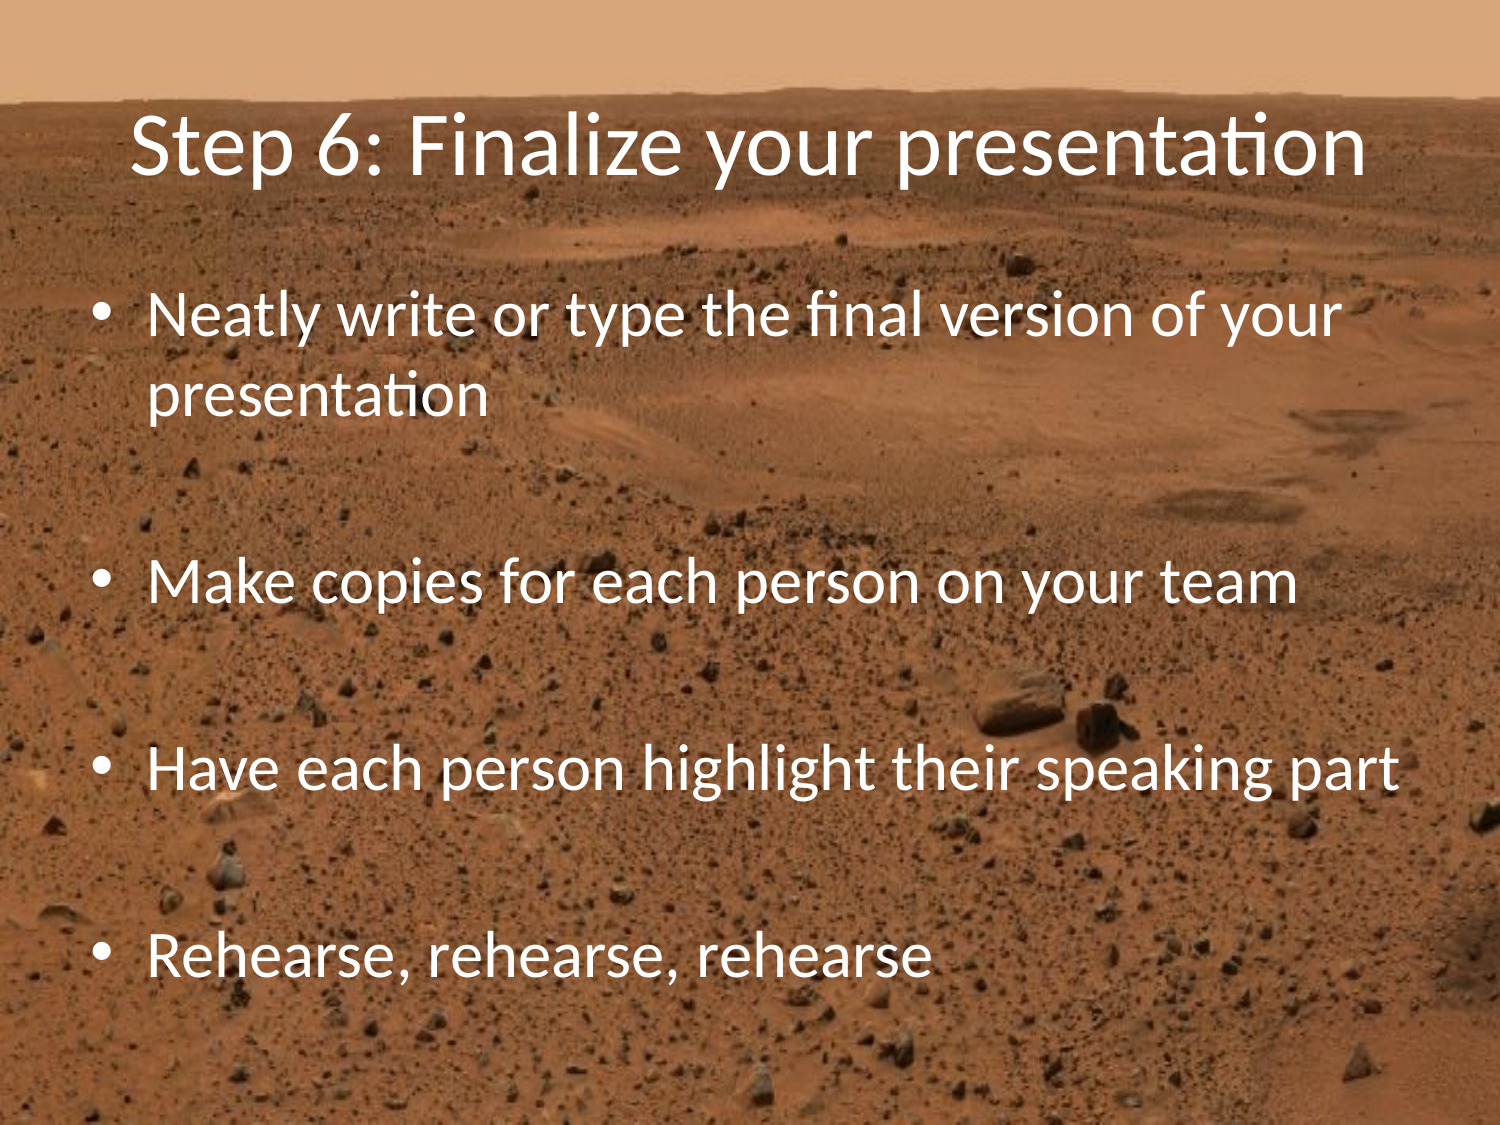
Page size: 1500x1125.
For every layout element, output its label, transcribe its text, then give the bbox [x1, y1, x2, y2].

title Step 6: Finalize your presentation [75, 45, 1425, 233]
picture [0, 0, 1500, 1125]
list Neatly write or type the final version of your presentation Make copies for each person on your team Have each person highlight their speaking part Rehearse, rehearse, rehearse [75, 262, 1425, 1005]
